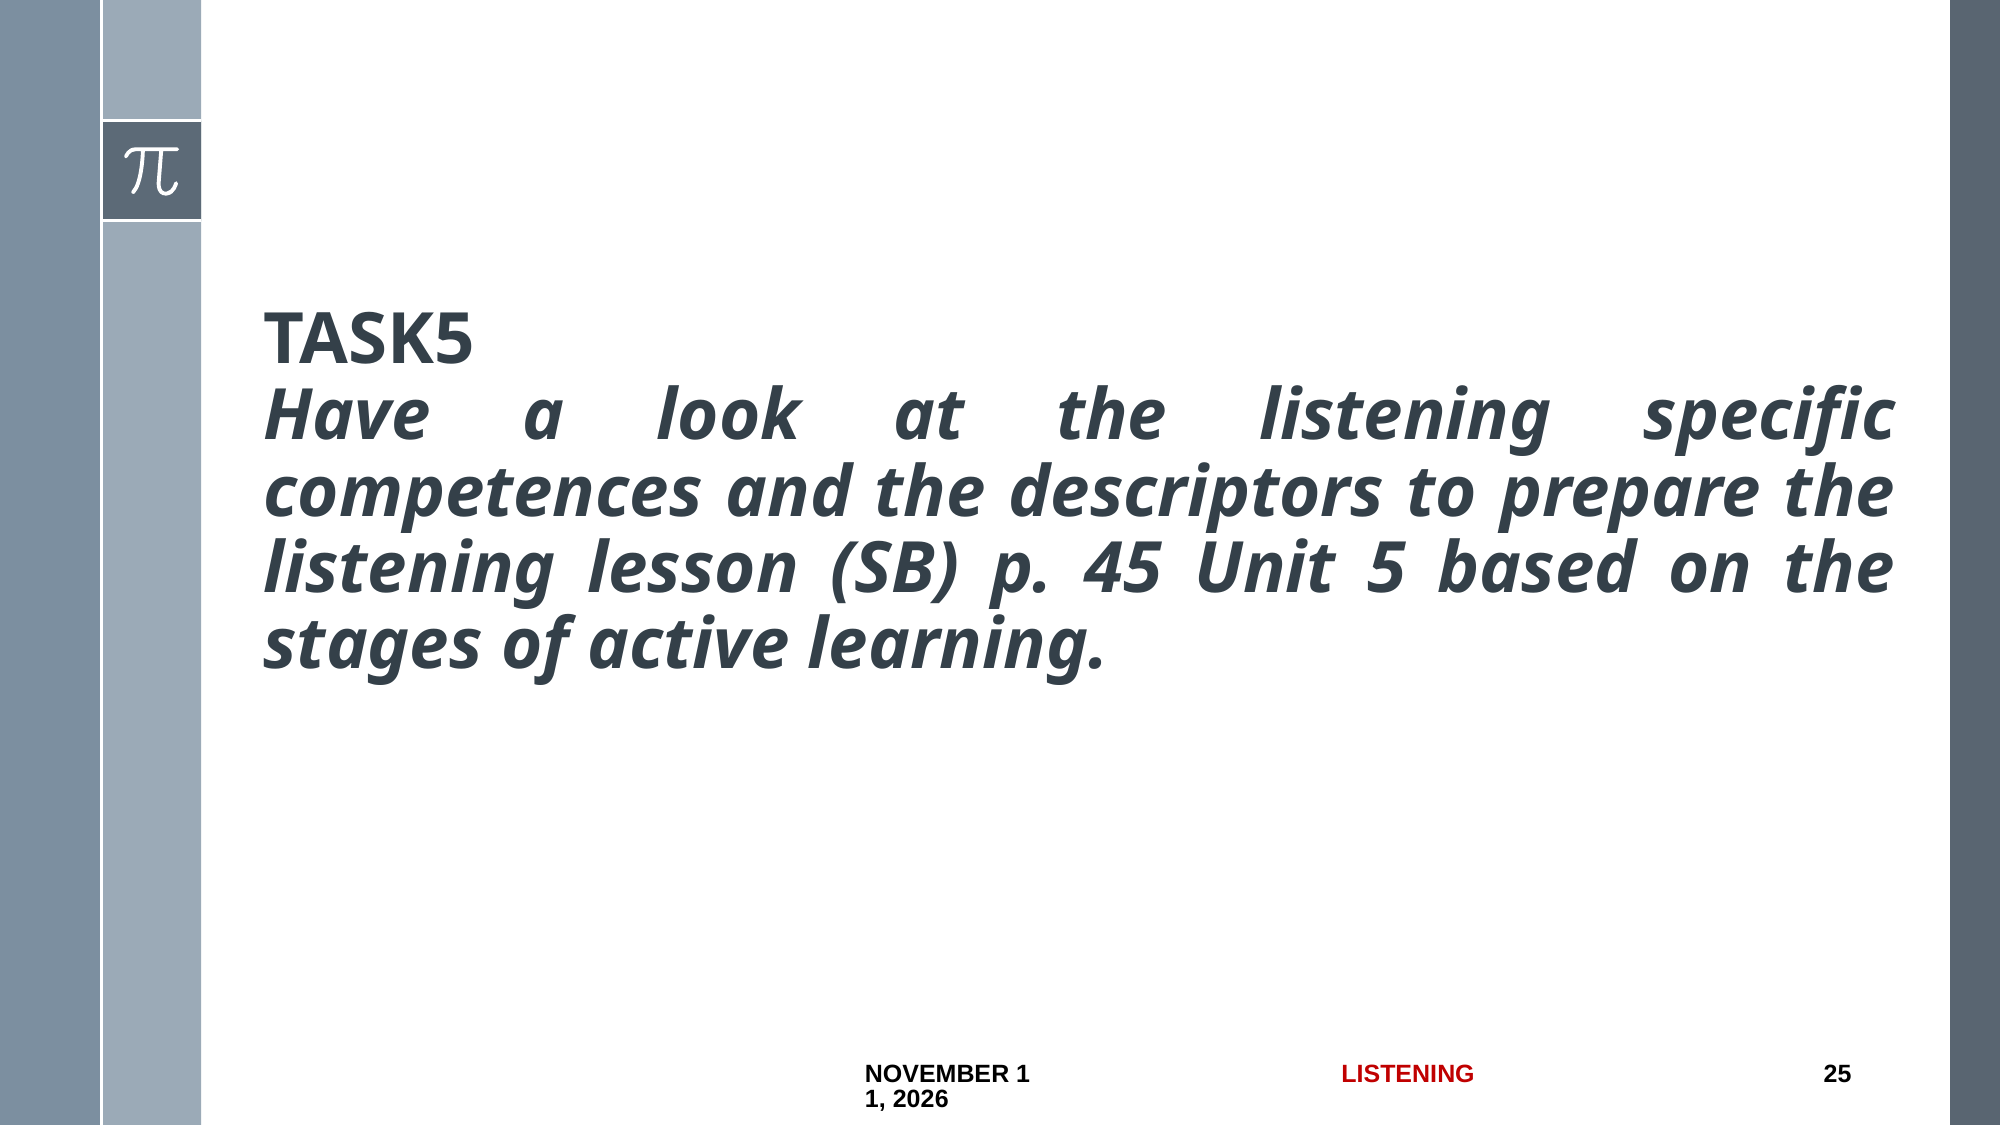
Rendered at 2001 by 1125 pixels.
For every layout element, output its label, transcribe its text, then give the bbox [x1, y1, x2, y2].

slide_number 25 [1766, 1042, 1867, 1103]
title TASK5 Have a look at the listening specific competences and the descriptors to prepare the listening lesson (SB) p. 45 Unit 5 based on the stages of active learning. [248, 289, 1912, 692]
footer Listening [1082, 1042, 1735, 1103]
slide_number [849, 1042, 1050, 1103]
